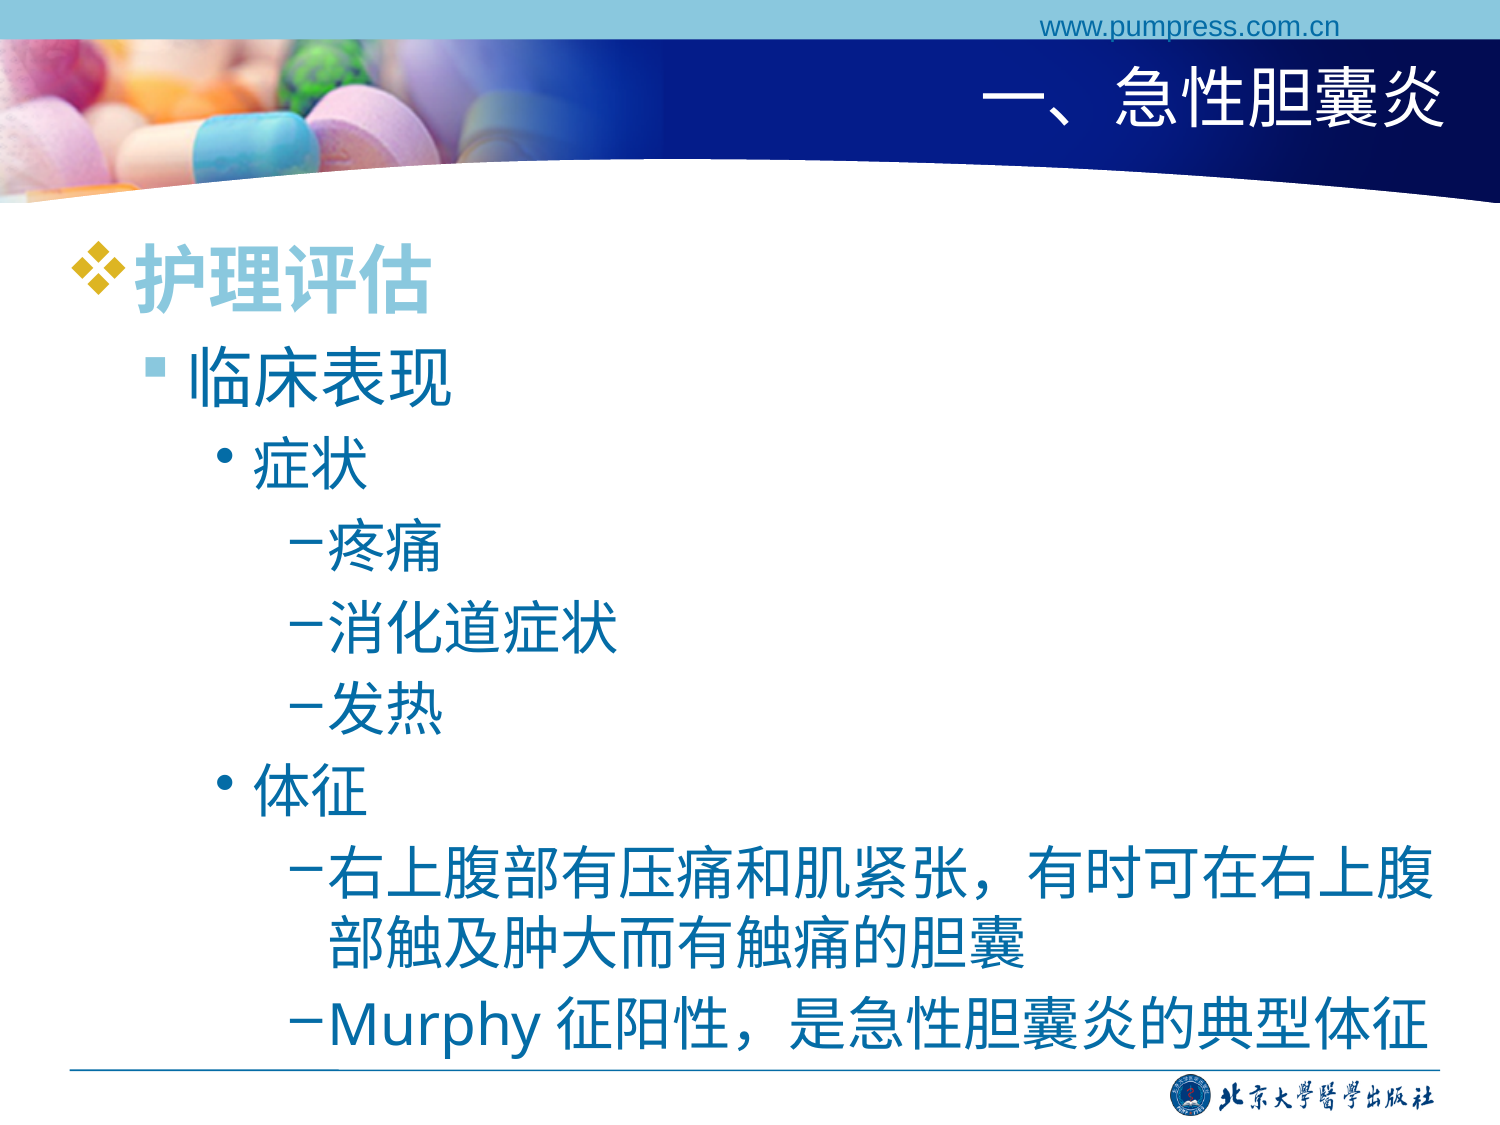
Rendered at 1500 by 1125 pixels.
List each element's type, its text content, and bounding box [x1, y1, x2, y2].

picture [1170, 1074, 1436, 1118]
slide_number www.pumpress.com.cn [1025, 0, 1463, 38]
list 护理评估 临床表现 症状 疼痛 消化道症状 发热 体征 右上腹部有压痛和肌紧张，有时可在右上腹部触及肿大而有触痛的胆囊 Murphy征阳性，是急性胆囊炎的典型体征 [49, 224, 1463, 1026]
title 一、急性胆囊炎 [137, 49, 1463, 143]
picture [0, 40, 1500, 203]
